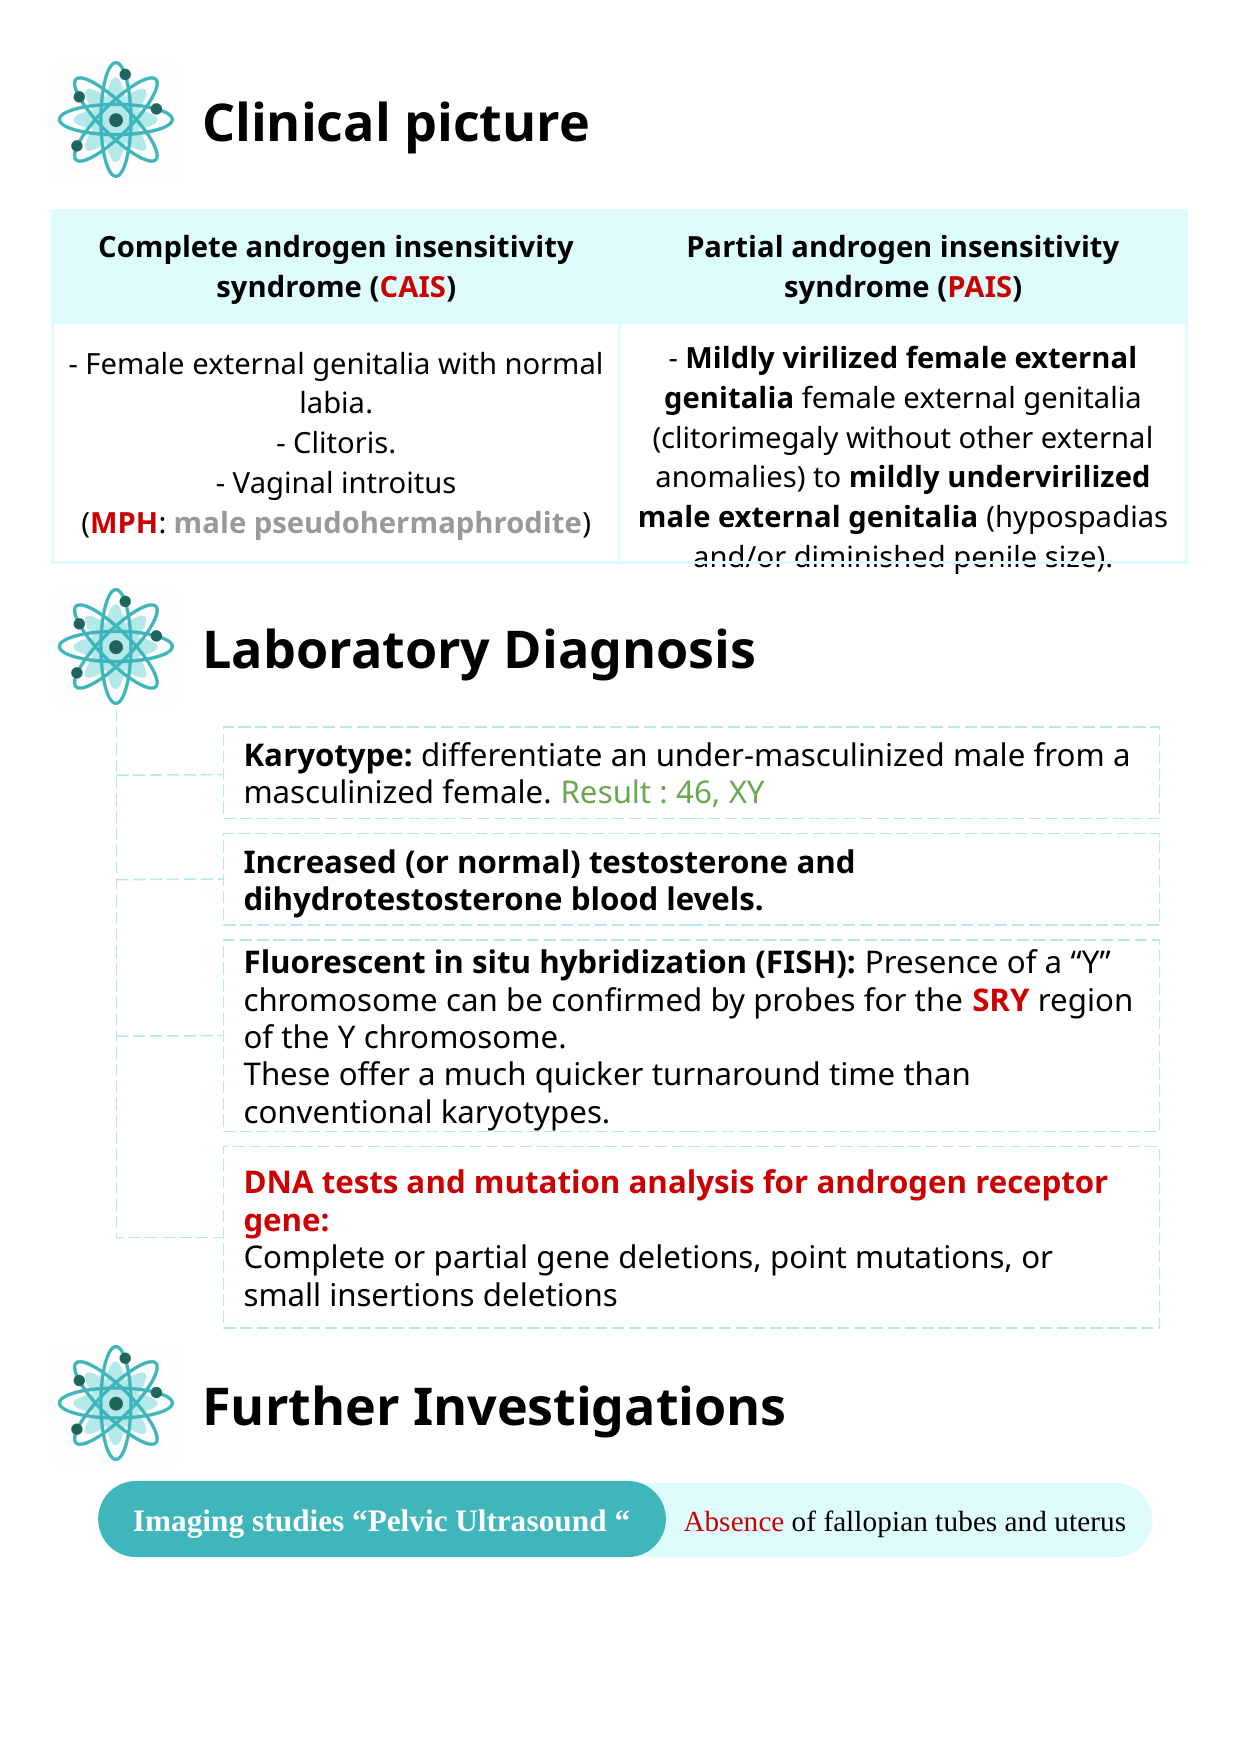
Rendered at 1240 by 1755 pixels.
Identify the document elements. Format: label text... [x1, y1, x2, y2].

picture [54, 586, 179, 710]
table_header Partial androgen insensitivity syndrome (PAIS) [621, 212, 1185, 321]
table_cell - Mildly virilized female external genitalia female external genitalia (clitorimegaly without other external anomalies) to mildly undervirilized male external genitalia (hypospadias and/or diminished penile size). [621, 324, 1185, 561]
text_box DNA tests and mutation analysis for androgen receptor gene: Complete or partial gene deletions, point mutations, or small insertions deletions [223, 1146, 1160, 1329]
text_box Fluorescent in situ hybridization (FISH): Presence of a “Y” chromosome can be confirmed by probes for the SRY region of the Y chromosome. These offer a much quicker turnaround time than conventional karyotypes. [223, 940, 1160, 1132]
picture [54, 1343, 179, 1467]
text_box Absence of fallopian tubes and uterus [630, 1483, 1153, 1558]
text_box Laboratory Diagnosis [187, 601, 881, 694]
text_box Further Investigations [187, 1357, 881, 1451]
picture [54, 59, 179, 183]
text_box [0, 919, 435, 1028]
text_box Increased (or normal) testosterone and dihydrotestosterone blood levels. [223, 833, 1160, 926]
text_box Karyotype: differentiate an under-masculinized male from a masculinized female. Result : 46, XY [223, 727, 1160, 819]
table_cell - Female external genitalia with normal labia. - Clitoris. - Vaginal introitus (MPH: male pseudohermaphrodite) [54, 324, 618, 561]
table_header Complete androgen insensitivity syndrome (CAIS) [54, 212, 618, 321]
text_box Clinical picture [187, 74, 620, 167]
text_box Imaging studies “Pelvic Ultrasound “ [98, 1480, 666, 1558]
